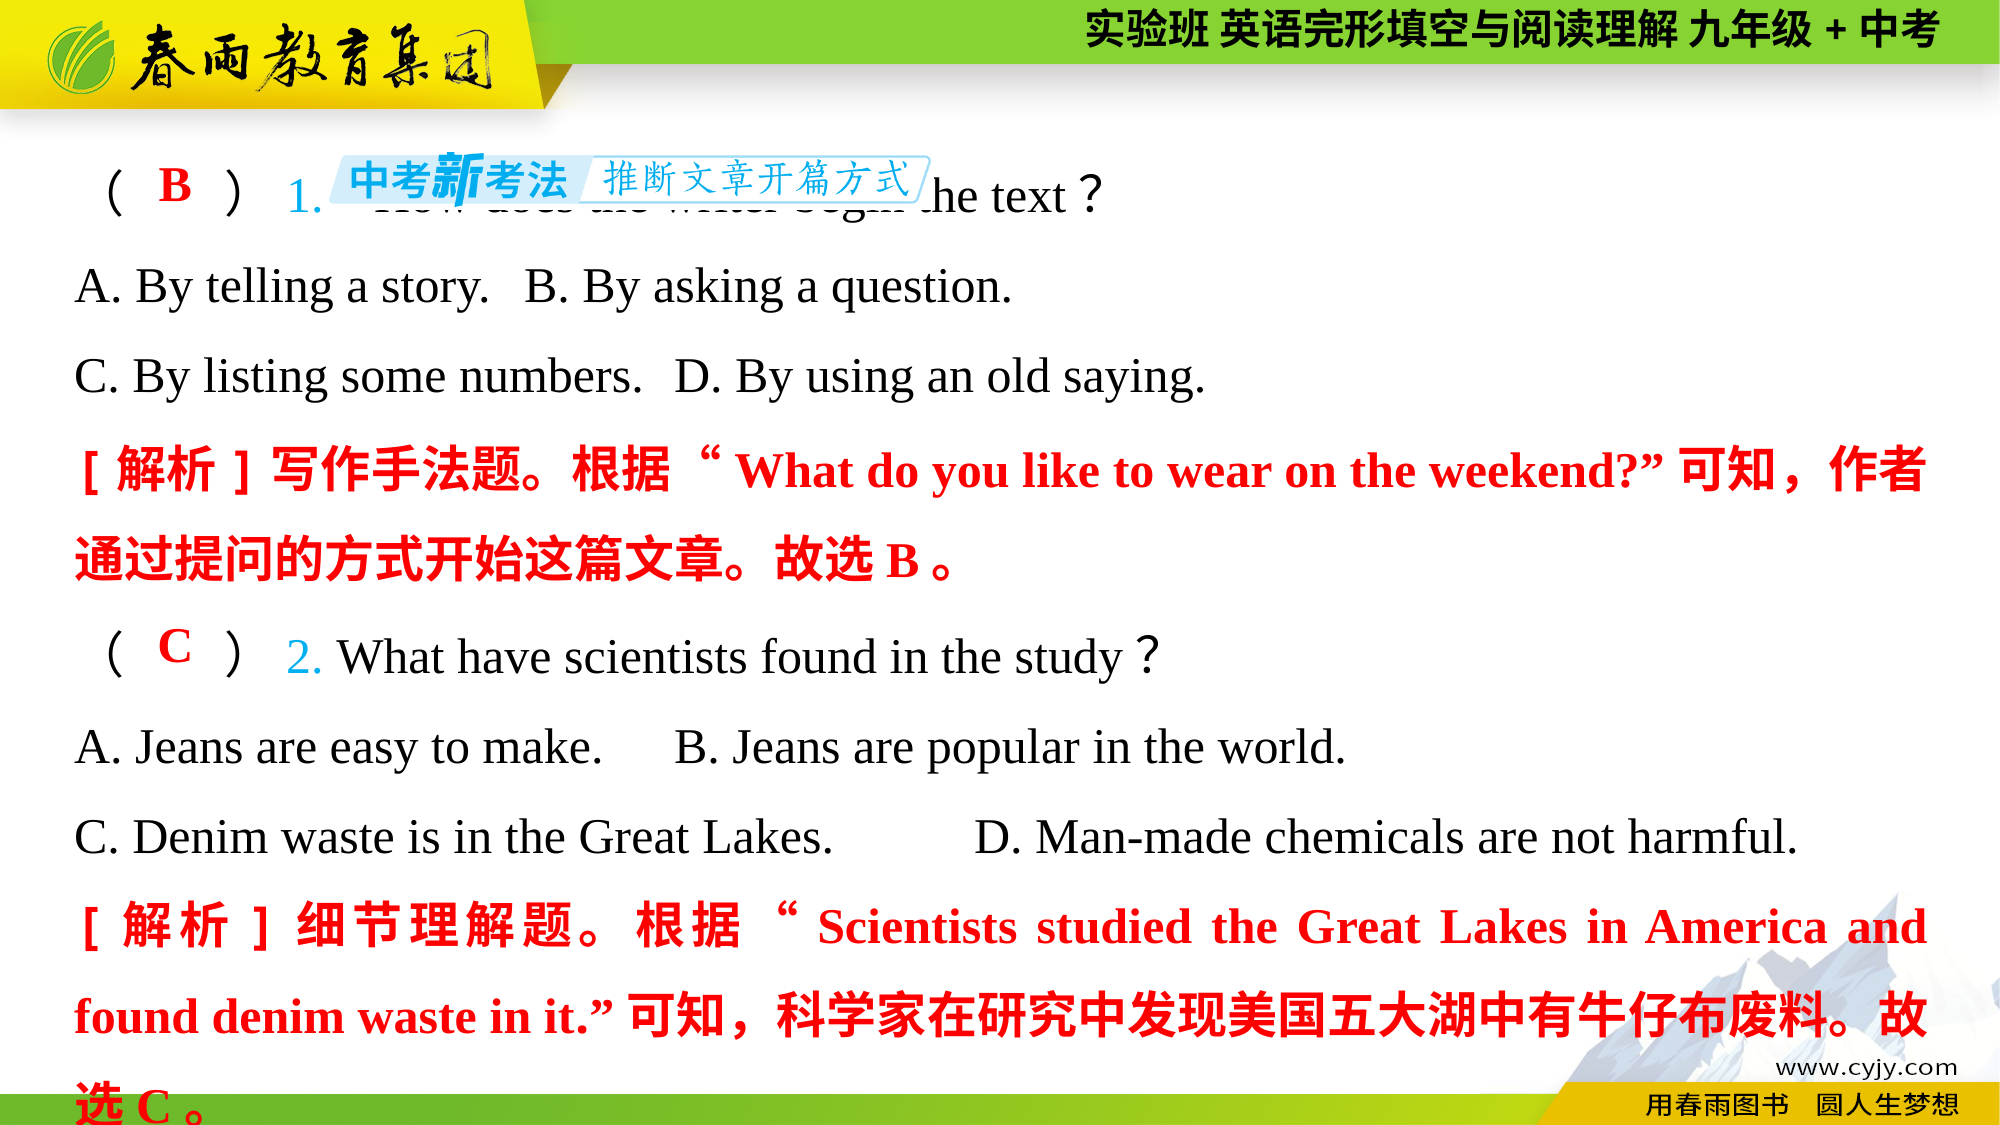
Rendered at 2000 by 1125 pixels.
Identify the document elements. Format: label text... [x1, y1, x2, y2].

list （ ）1. How does the writer begin the text？ A. By telling a story. B. By asking a question. C. By listing some numbers. D. By using an old saying. [59, 125, 1944, 400]
text_box [解析]写作手法题。根据“What do you like to wear on the weekend?”可知，作者通过提问的方式开始这篇文章。故选B。 [59, 400, 1944, 586]
text_box B [143, 144, 207, 219]
picture [0, 0, 2000, 1125]
text_box （ ）2. What have scientists found in the study？ A. Jeans are easy to make. B. Jeans are popular in the world. C. Denim waste is in the Great Lakes. D. Man-made chemicals are not harmful. [59, 586, 1944, 872]
text_box C [142, 604, 209, 680]
text_box [解析]细节理解题。根据“Scientists studied the Great Lakes in America and found denim waste in it.”可知，科学家在研究中发现美国五大湖中有牛仔布废料。故选C。 [59, 872, 1944, 1125]
picture [324, 145, 934, 211]
